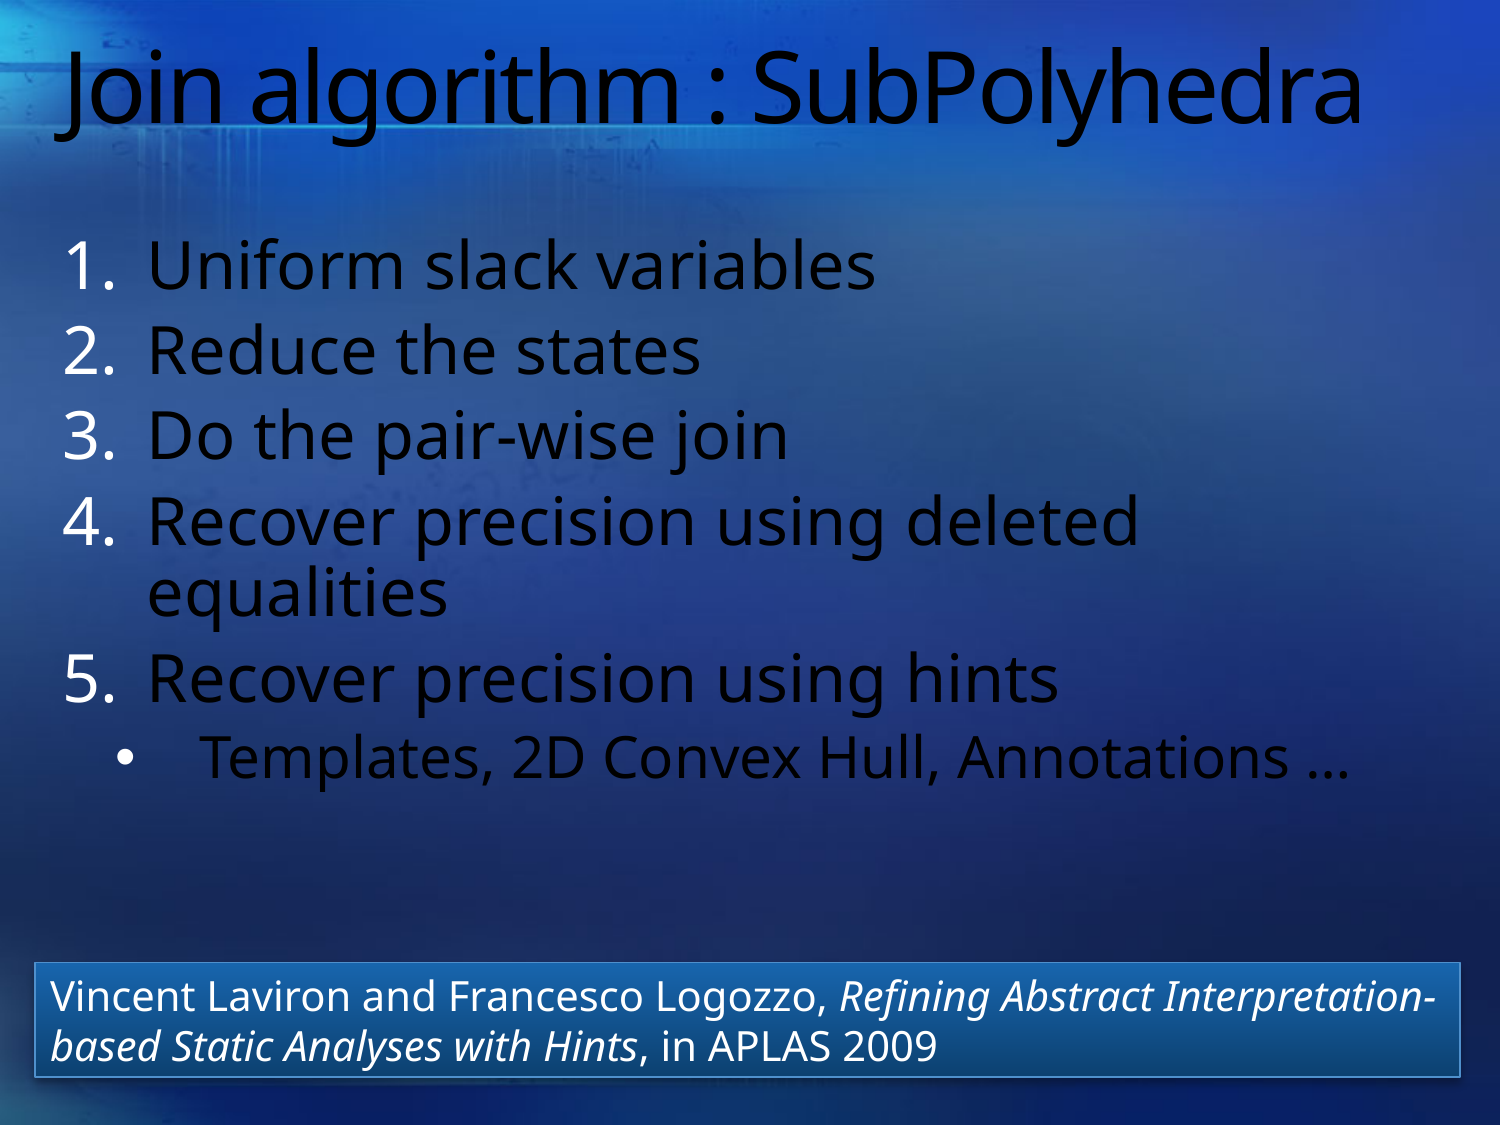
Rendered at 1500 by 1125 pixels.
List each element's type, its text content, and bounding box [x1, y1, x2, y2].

title Join algorithm : SubPolyhedra [62, 37, 1438, 147]
picture [0, 0, 1500, 1125]
list Uniform slack variables Reduce the states Do the pair-wise join Recover precision using deleted equalities Recover precision using hints Templates, 2D Convex Hull, Annotations … [62, 231, 1438, 595]
text_box Vincent Laviron and Francesco Logozzo, Refining Abstract Interpretation-based Static Analyses with Hints, in APLAS 2009 [34, 962, 1461, 1078]
